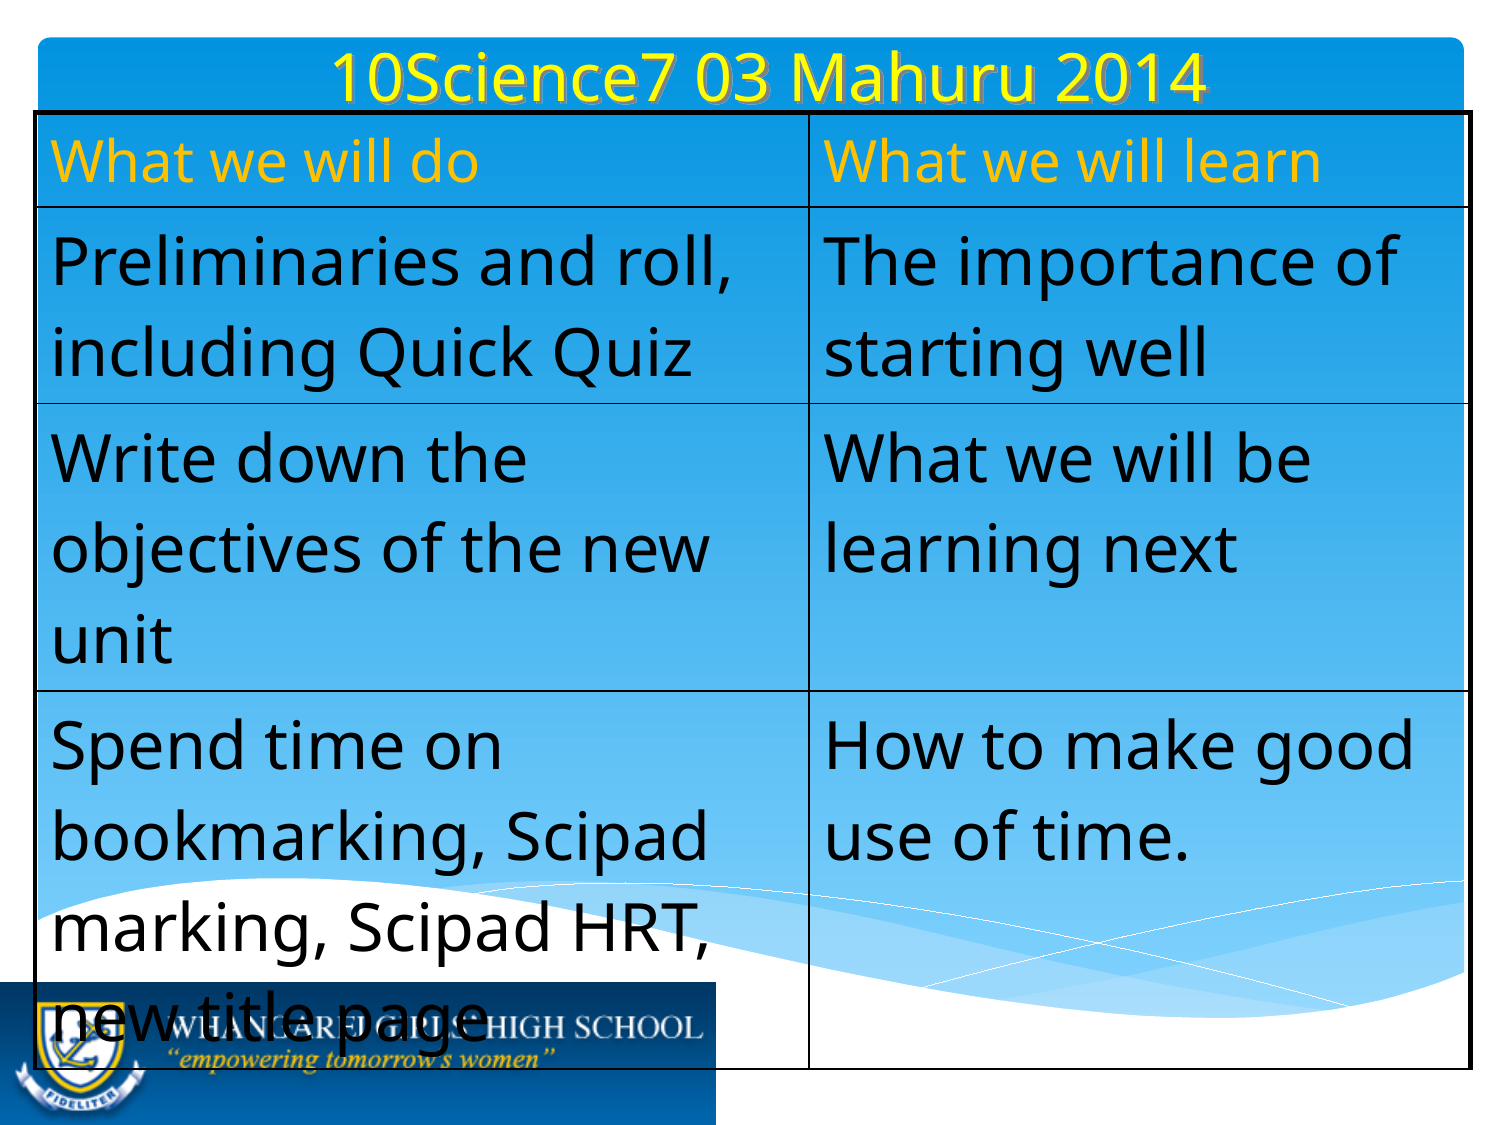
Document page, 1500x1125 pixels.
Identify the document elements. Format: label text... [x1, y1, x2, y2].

table_cell Spend time on bookmarking, Scipad marking, Scipad HRT, new title page [37, 692, 808, 1068]
table_cell How to make good use of time. [810, 692, 1468, 1068]
table_cell What we will be learning next [810, 404, 1468, 690]
table_cell The importance of starting well [810, 208, 1468, 403]
picture [0, 982, 716, 1125]
text_box 10Science7 03 Mahuru 2014 [162, 24, 1375, 110]
table_header What we will learn [810, 115, 1468, 206]
table_cell Preliminaries and roll, including Quick Quiz [37, 208, 808, 403]
table_cell Write down the objectives of the new unit [37, 404, 808, 690]
table_header What we will do [37, 115, 808, 206]
